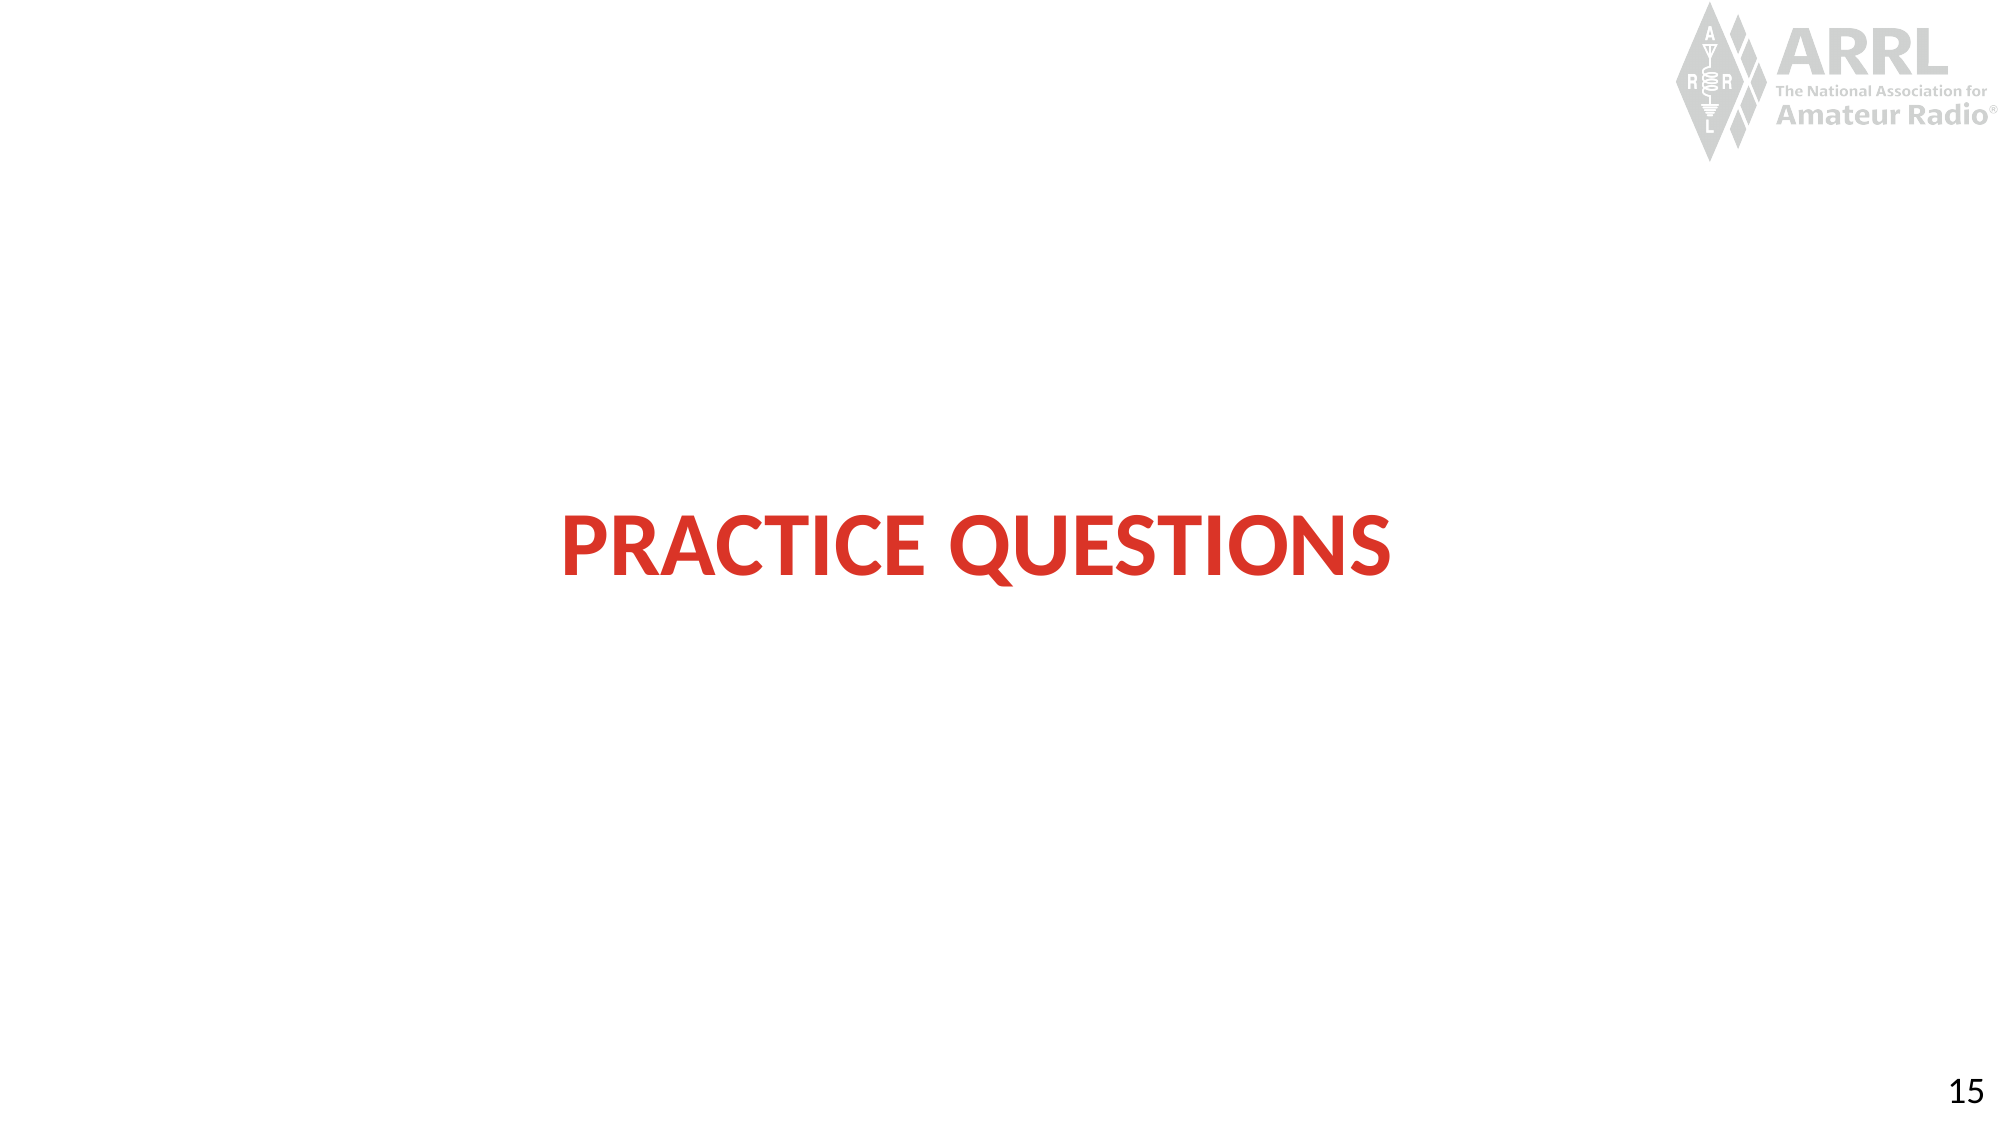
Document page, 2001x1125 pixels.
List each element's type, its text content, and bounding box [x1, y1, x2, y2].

picture [1674, 0, 2000, 164]
title PRACTICE QUESTIONS [114, 437, 1840, 655]
